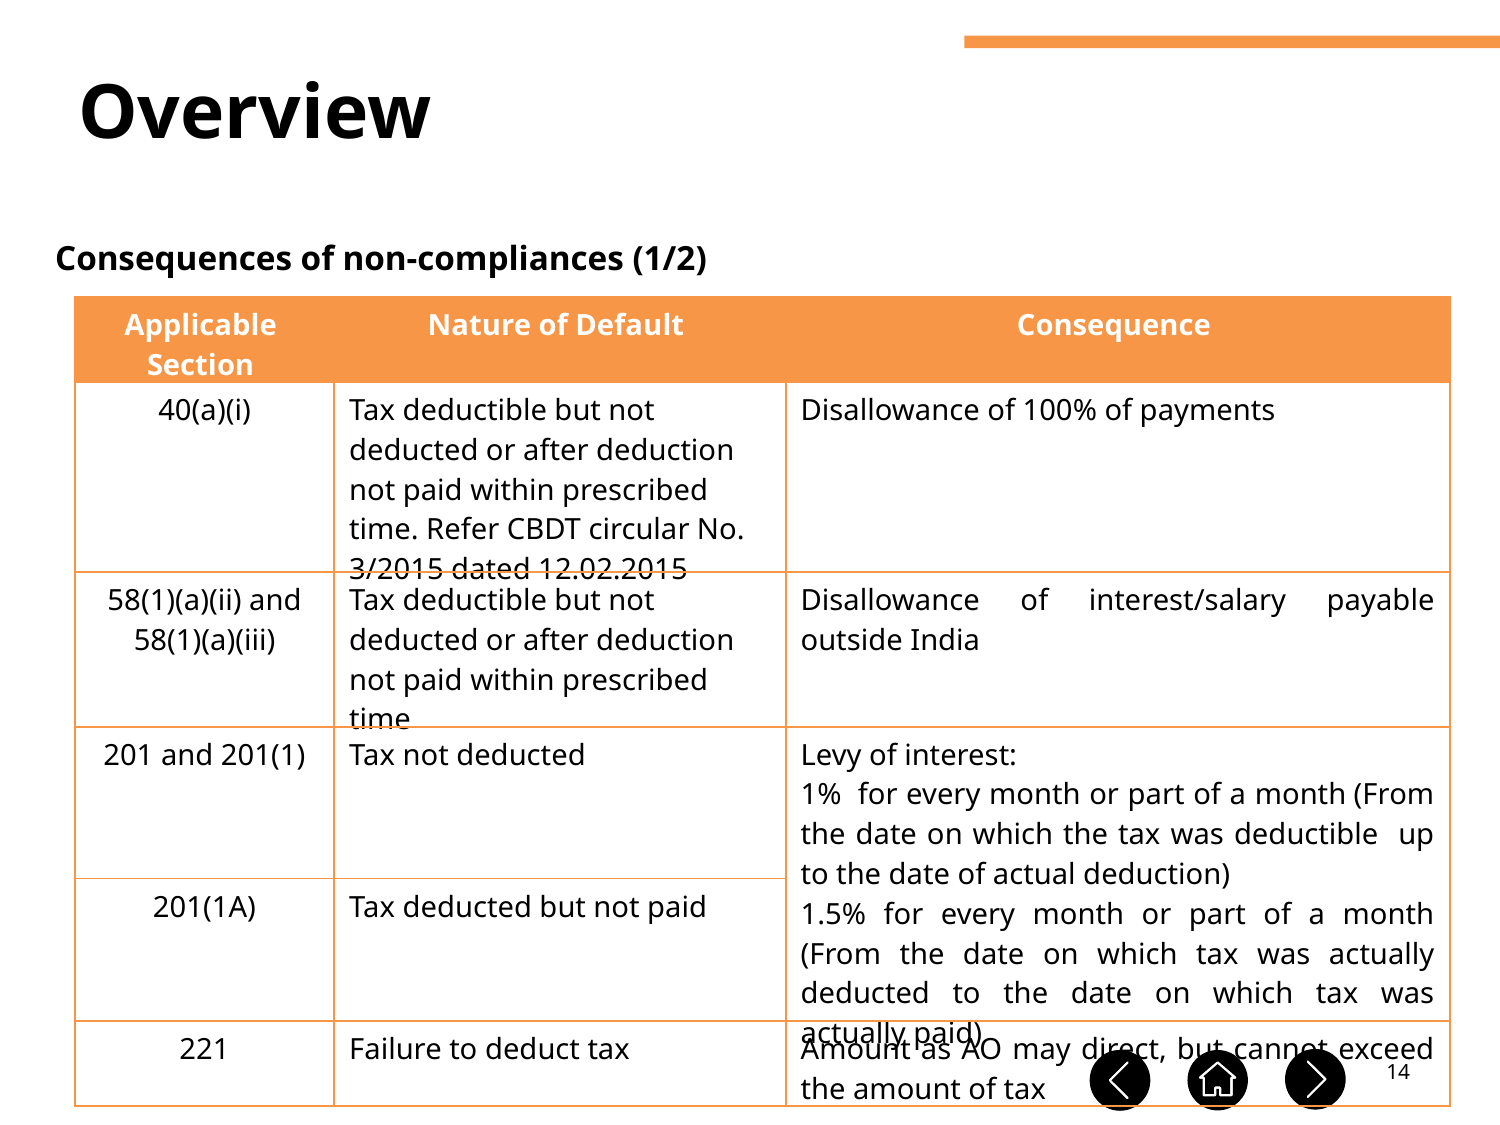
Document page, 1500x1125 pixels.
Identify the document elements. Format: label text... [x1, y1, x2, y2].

table_cell 201 and 201(1) [76, 728, 333, 878]
table_cell 58(1)(a)(ii) and 58(1)(a)(iii) [76, 573, 333, 726]
table_cell Tax deductible but not deducted or after deduction not paid within prescribed time [335, 573, 785, 726]
table_cell Amount as AO may direct, but cannot exceed the amount of tax [787, 1022, 1449, 1105]
table_cell 201(1A) [76, 879, 333, 1020]
table_cell 40(a)(i) [76, 383, 333, 571]
table_cell 221 [76, 1022, 333, 1105]
text_box [962, 34, 1500, 50]
table_header Consequence [787, 298, 1449, 381]
table_header Applicable Section [76, 298, 333, 381]
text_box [1089, 1048, 1346, 1111]
table_cell Tax deductible but not deducted or after deduction not paid within prescribed time. Refer CBDT circular No. 3/2015 dated 12.02.2015 [335, 383, 785, 571]
text_box Overview [61, 48, 1401, 260]
table_cell Disallowance of 100% of payments [787, 383, 1449, 571]
table_header Nature of Default [335, 298, 785, 381]
text_box Consequences of non-compliances (1/2) [40, 229, 723, 285]
table_cell Tax not deducted [335, 728, 785, 878]
table_cell Disallowance of interest/salary payable outside India [787, 573, 1449, 726]
table_cell Tax deducted but not paid [335, 879, 785, 1020]
table_cell Levy of interest: 1% for every month or part of a month (From the date on which the tax was deductible up to the date of actual deduction) 1.5% for every month or part of a month (From the date on which tax was actually deducted to the date on which tax was actually paid) [787, 728, 1449, 1020]
table_cell Failure to deduct tax [335, 1022, 785, 1105]
